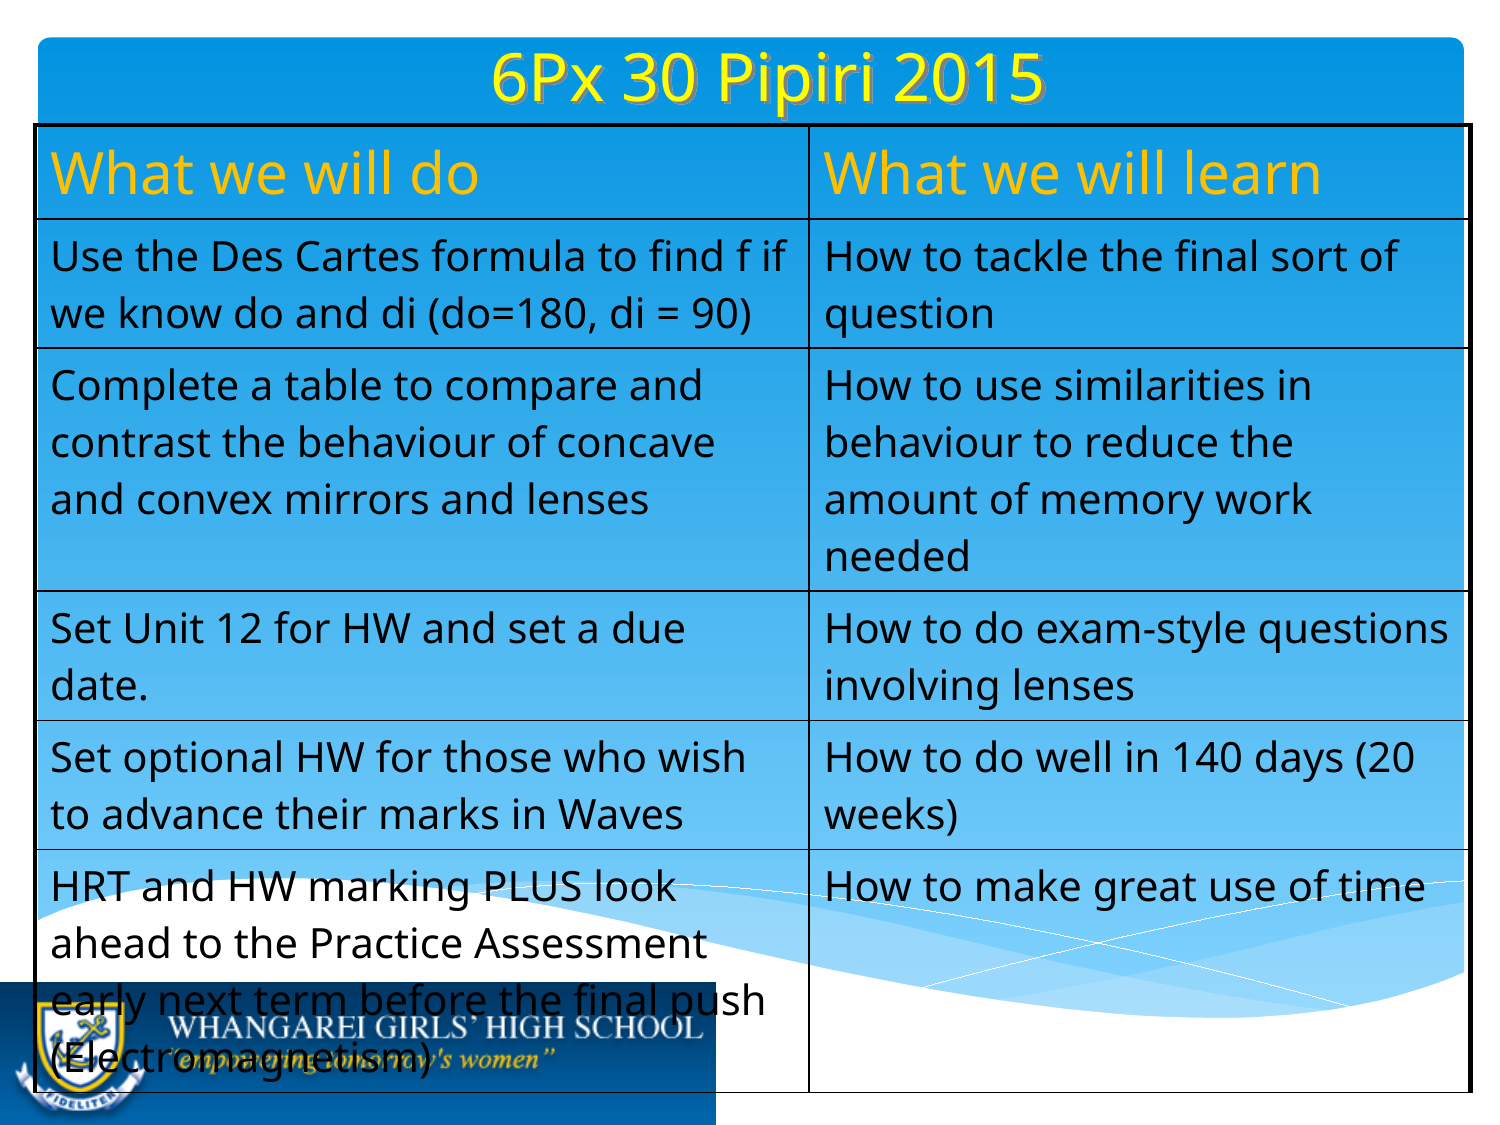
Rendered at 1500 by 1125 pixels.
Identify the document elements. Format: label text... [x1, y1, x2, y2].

table_cell How to tackle the final sort of question [810, 220, 1468, 347]
table_cell How to make great use of time [810, 850, 1468, 1092]
table_cell Complete a table to compare and contrast the behaviour of concave and convex mirrors and lenses [37, 349, 808, 590]
table_cell Use the Des Cartes formula to find f if we know do and di (do=180, di = 90) [37, 220, 808, 347]
table_cell Set Unit 12 for HW and set a due date. [37, 592, 808, 720]
table_header What we will do [37, 127, 808, 218]
table_cell How to use similarities in behaviour to reduce the amount of memory work needed [810, 349, 1468, 590]
table_header What we will learn [810, 127, 1468, 218]
table_cell HRT and HW marking PLUS look ahead to the Practice Assessment early next term before the final push (Electromagnetism) [37, 850, 808, 1092]
table_cell How to do well in 140 days (20 weeks) [810, 721, 1468, 849]
picture [0, 982, 716, 1125]
table_cell How to do exam-style questions involving lenses [810, 592, 1468, 720]
table_cell Set optional HW for those who wish to advance their marks in Waves [37, 721, 808, 849]
text_box 6Px 30 Pipiri 2015 [162, 24, 1375, 123]
